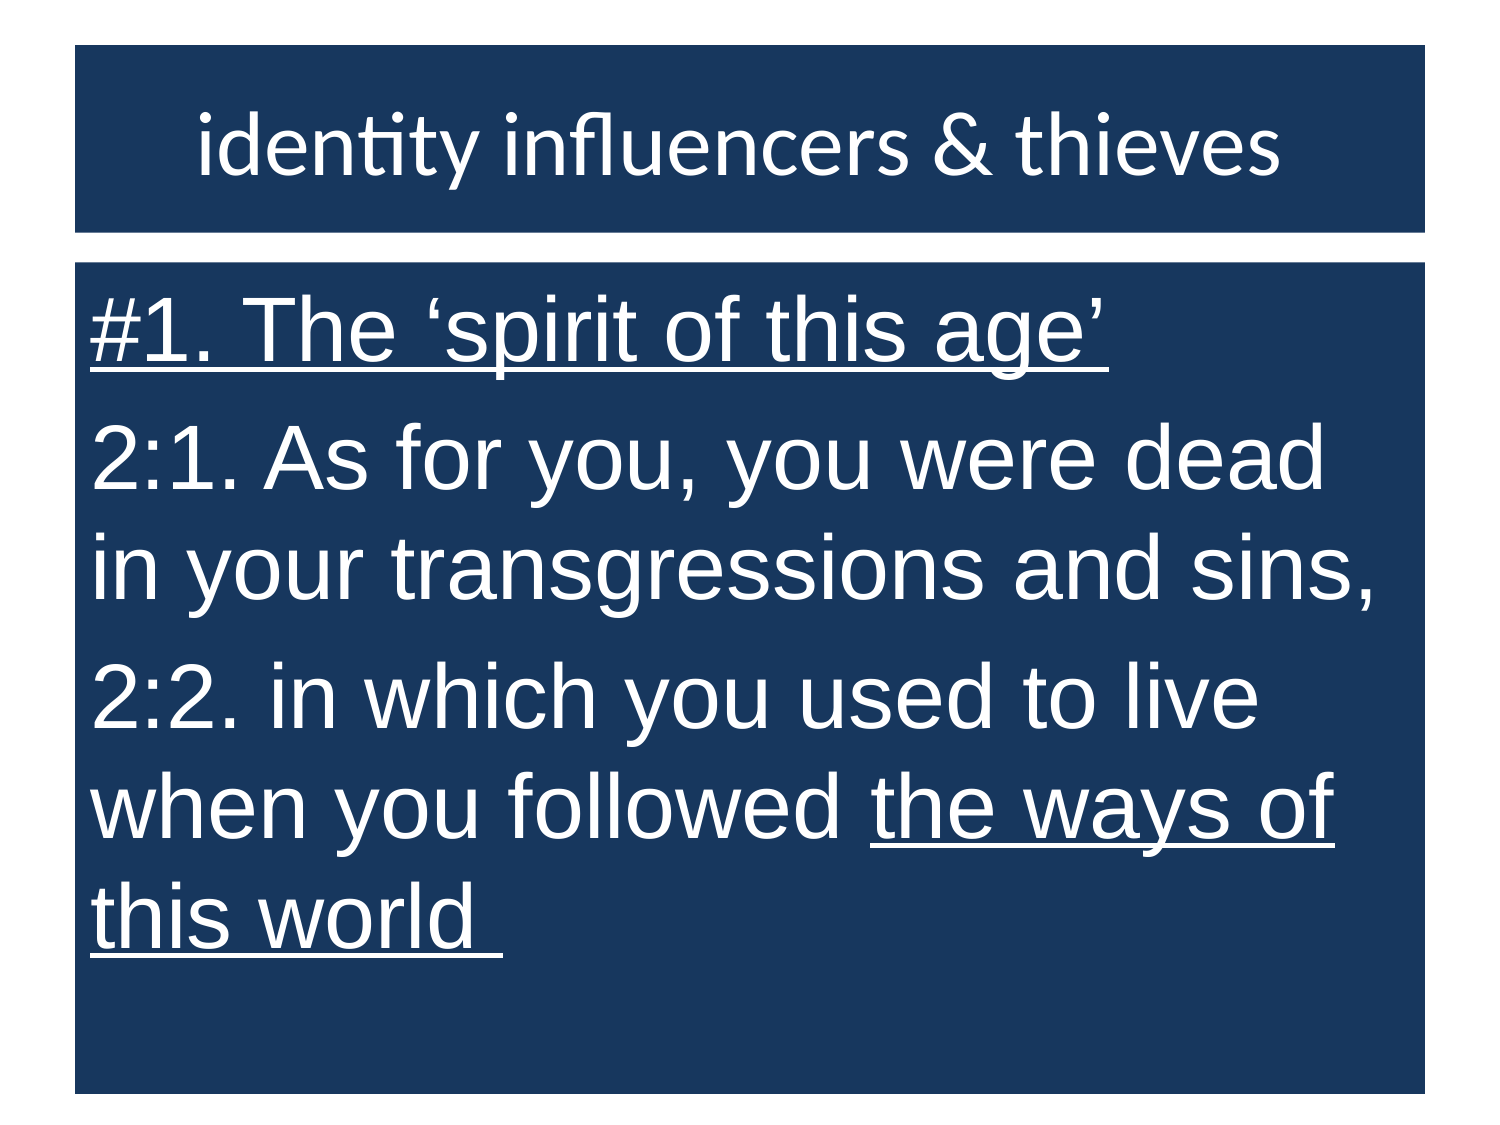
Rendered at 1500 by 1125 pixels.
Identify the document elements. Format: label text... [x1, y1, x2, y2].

title identity influencers & thieves [75, 45, 1425, 233]
list #1. The ‘spirit of this age’ 2:1. As for you, you were dead in your transgressions and sins, 2:2. in which you used to live when you followed the ways of this world [75, 262, 1425, 1094]
